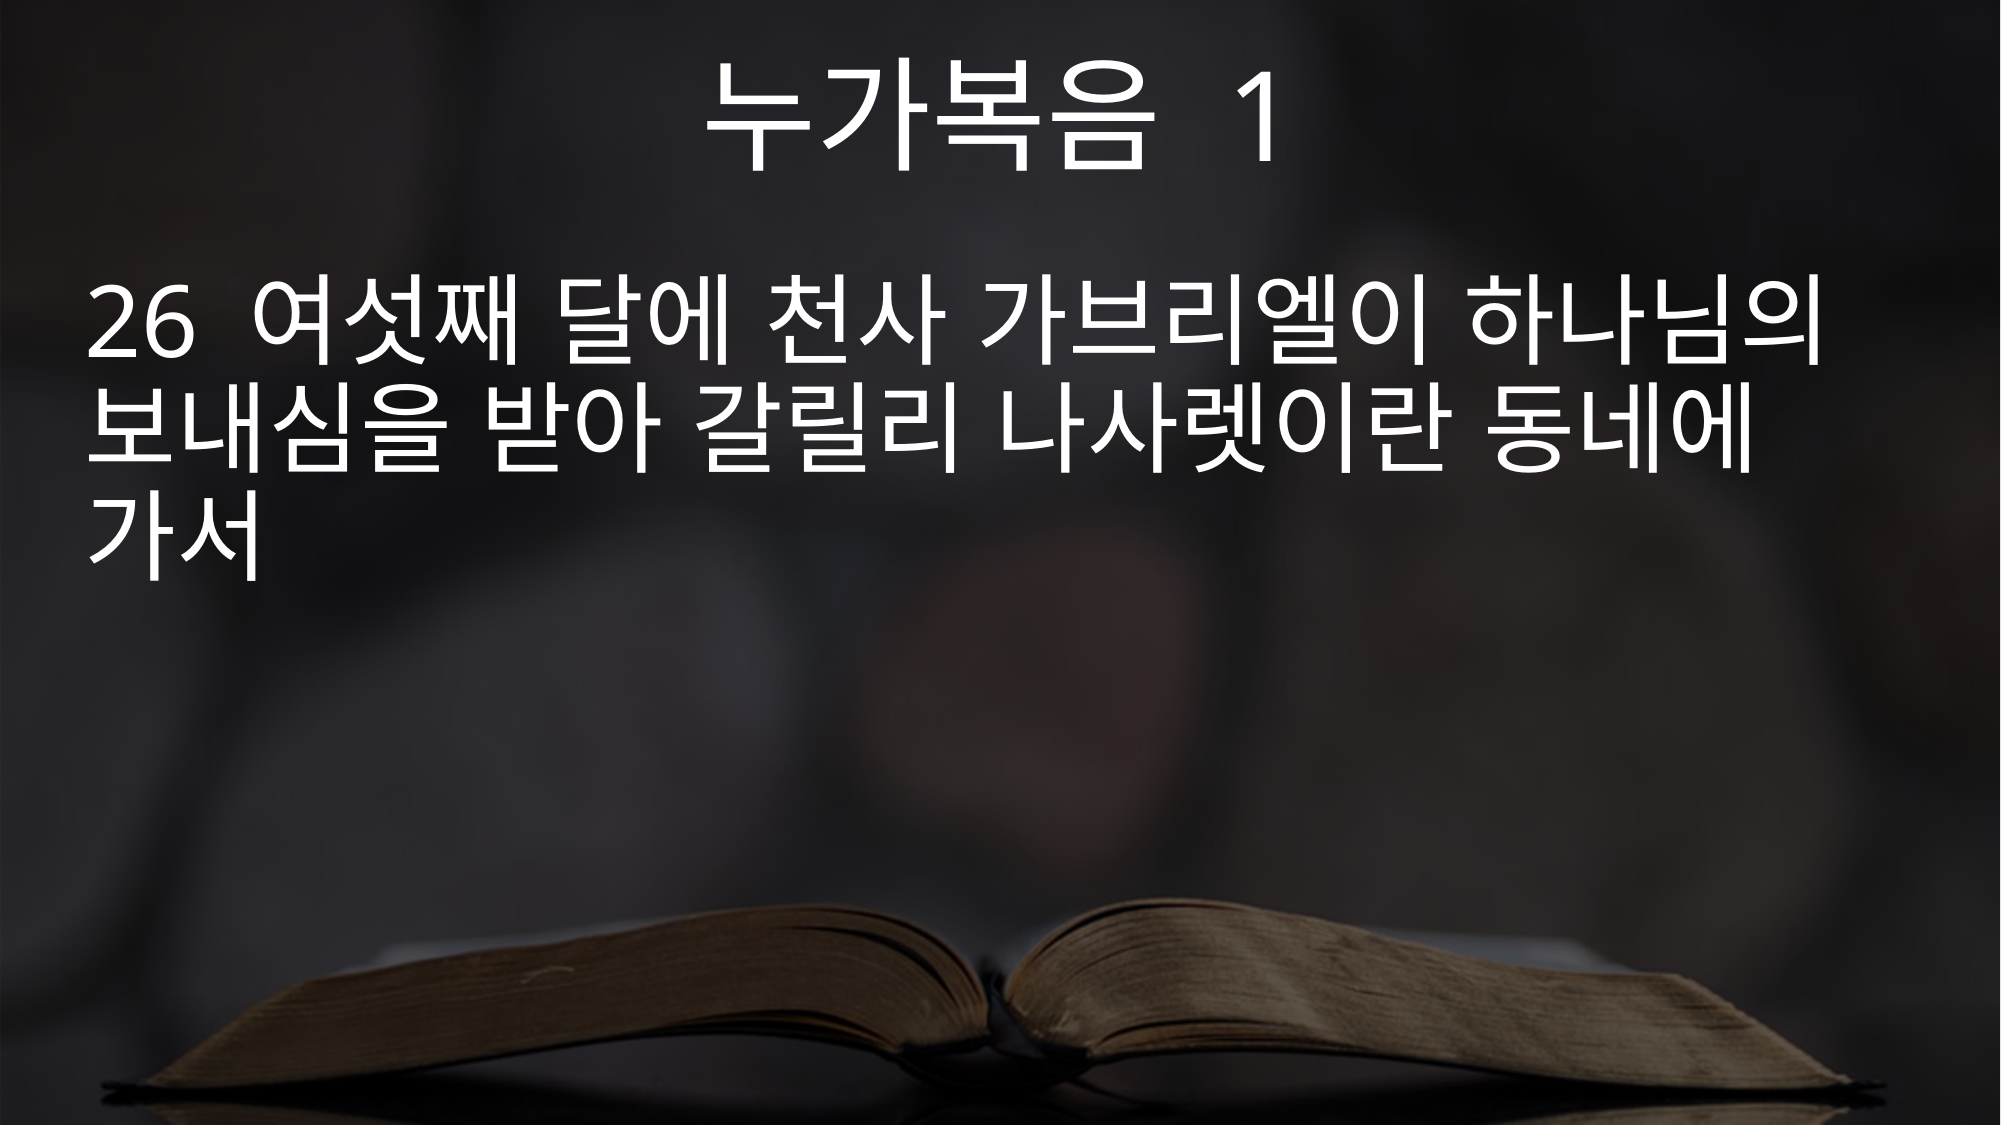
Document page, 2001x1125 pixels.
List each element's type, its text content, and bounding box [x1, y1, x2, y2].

footer 누가복음 1 [0, 32, 2000, 192]
list 26 여섯째 달에 천사 가브리엘이 하나님의 보내심을 받아 갈릴리 나사렛이란 동네에 가서 [69, 263, 1953, 423]
picture [0, 0, 2001, 1125]
